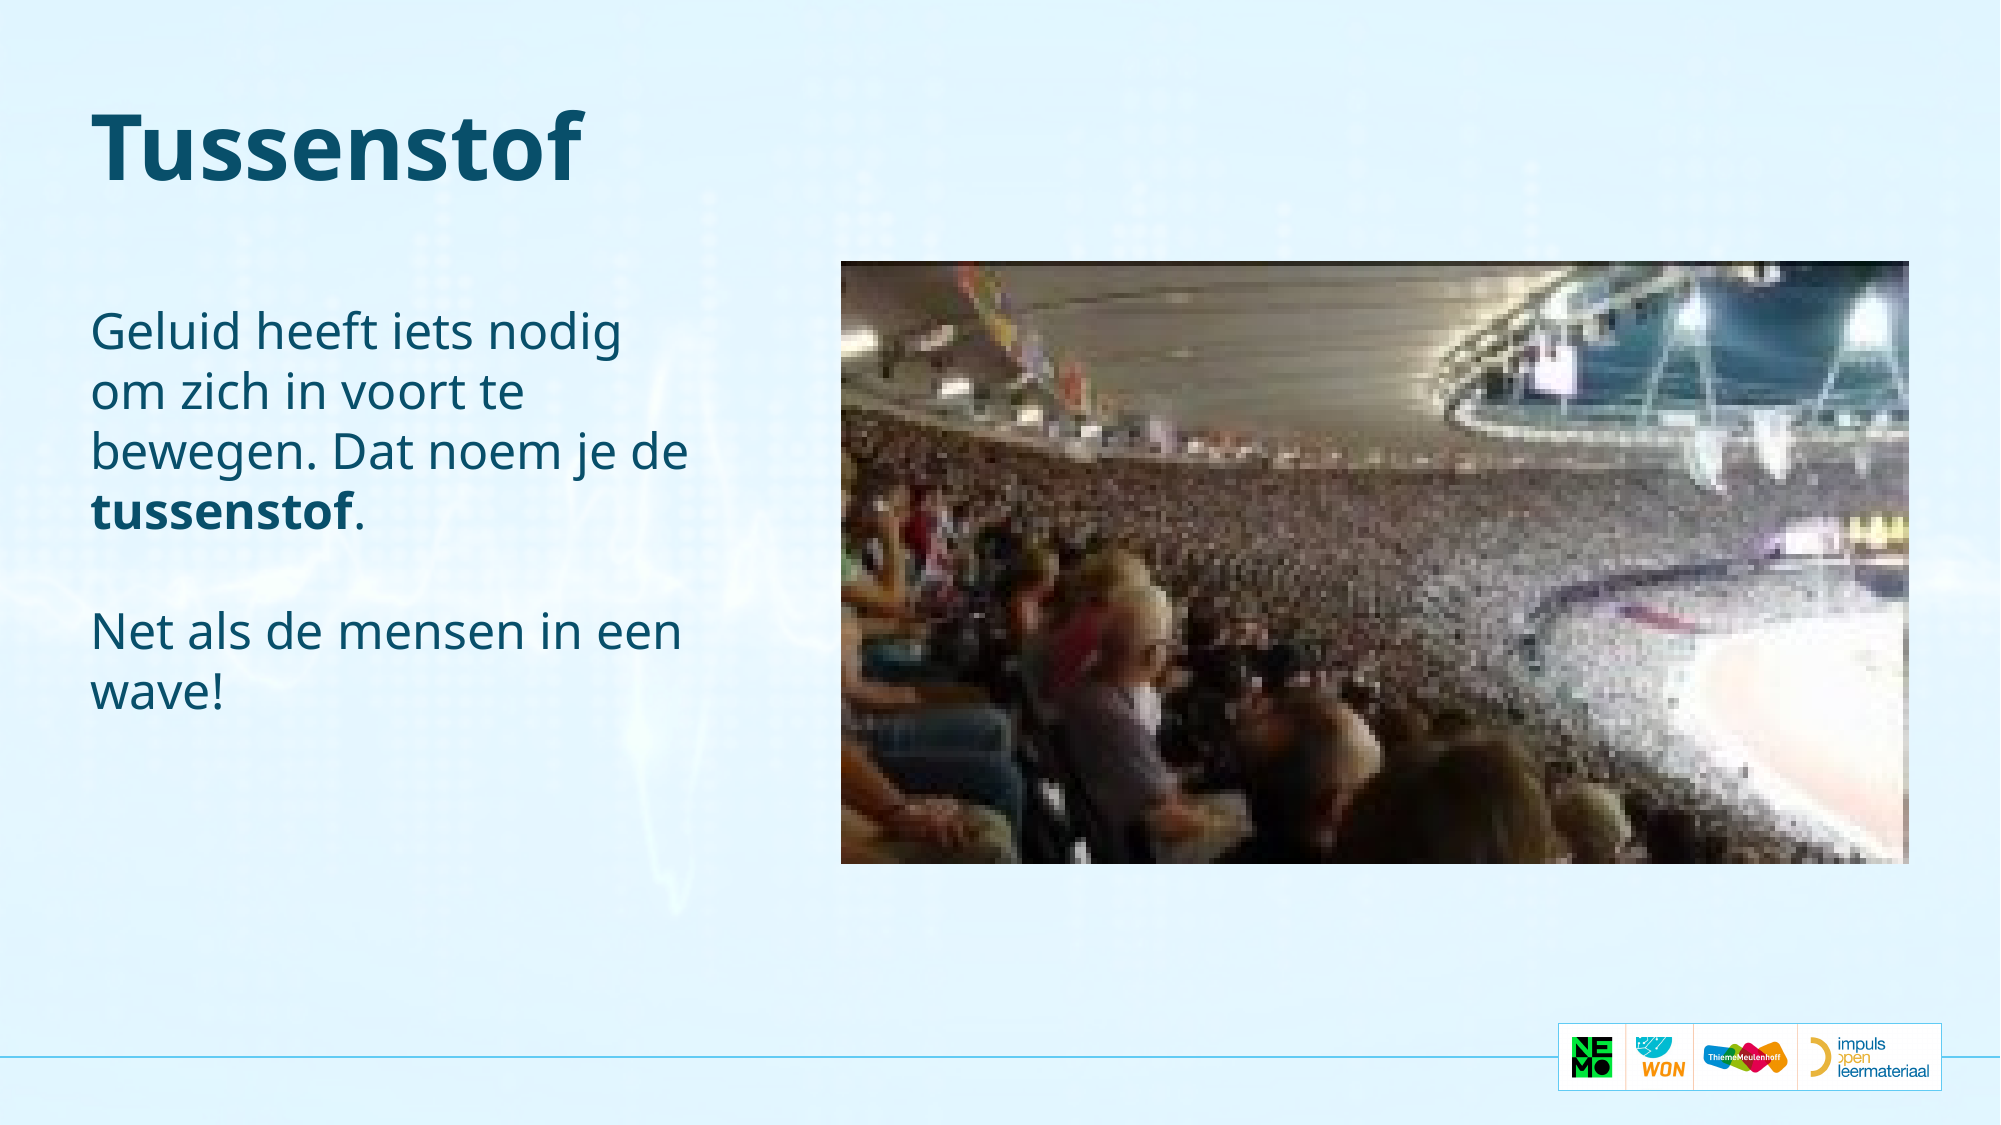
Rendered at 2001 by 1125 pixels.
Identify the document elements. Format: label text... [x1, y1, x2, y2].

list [840, 260, 1910, 865]
text_box Geluid heeft iets nodig om zich in voort te bewegen. Dat noem je de tussenstof. Net als de mensen in een wave! [90, 299, 700, 894]
picture [1559, 1024, 1941, 1090]
title Tussenstof [90, 89, 1910, 247]
